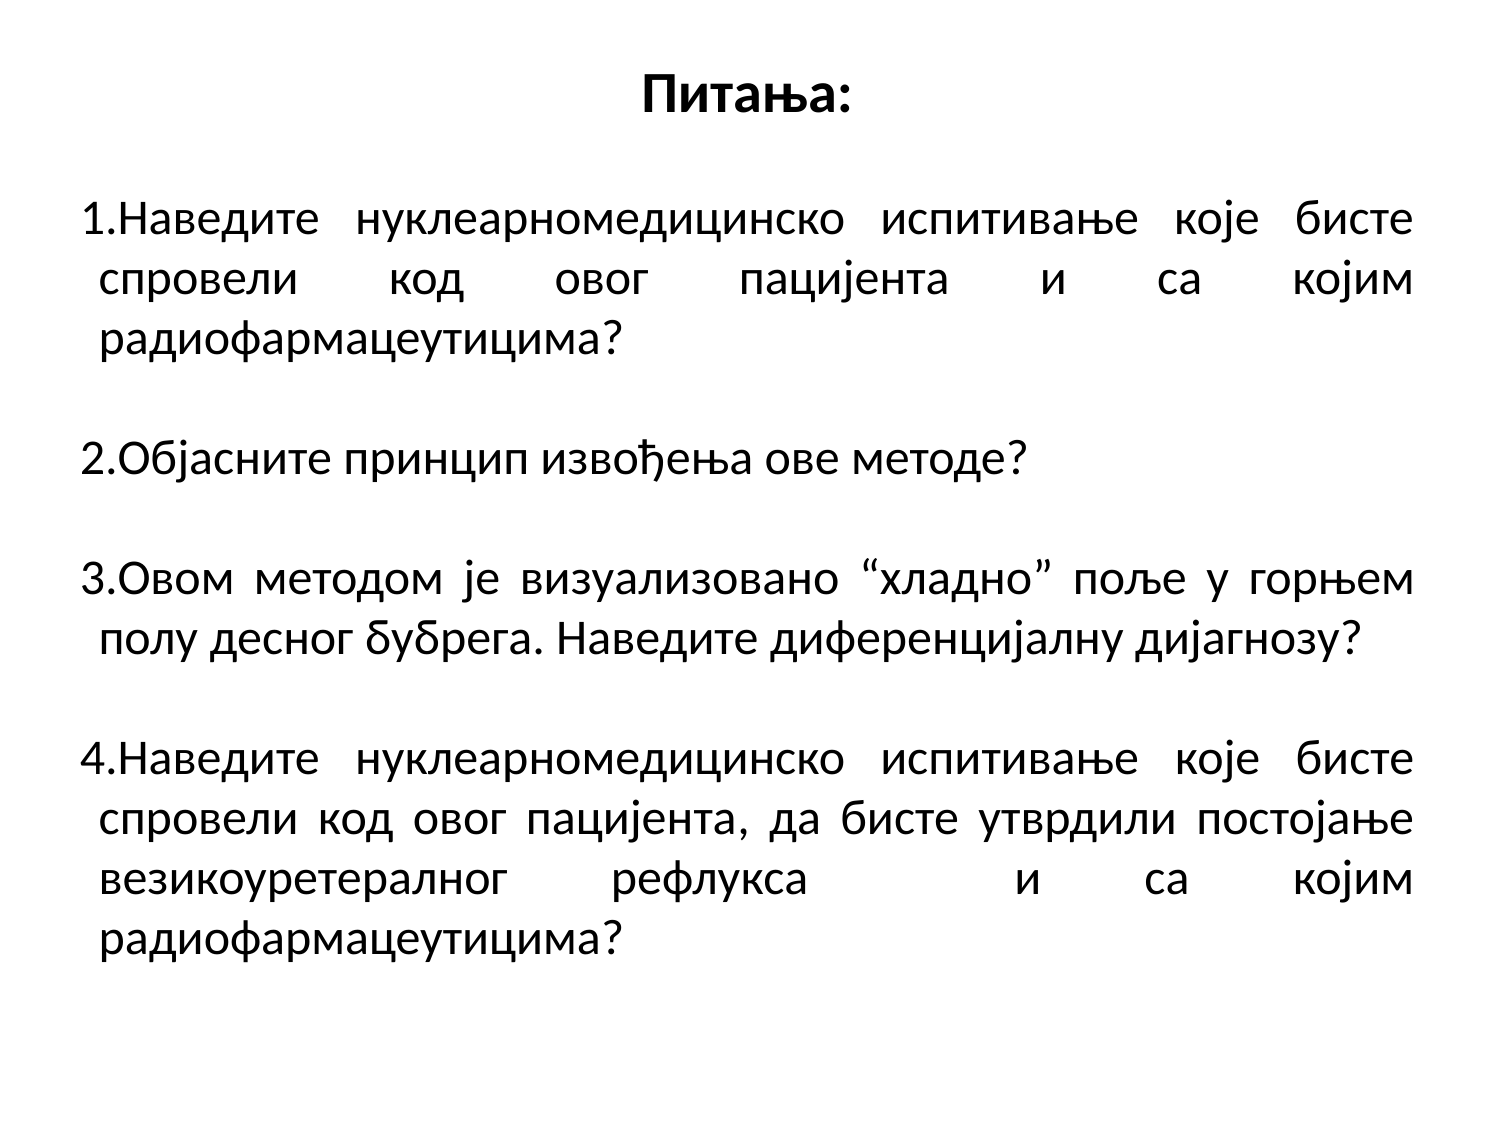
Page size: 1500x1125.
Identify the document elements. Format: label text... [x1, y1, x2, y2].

list Питања: Наведите нуклеарномедицинско испитивање које бисте спровели код овог пацијента и са којим радиофармацеутицима? Објасните принцип извођења ове методе? Овом методом је визуализовано “хладно” поље у горњем полу десног бубрега. Наведите диференцијалну дијагнозу? Наведите нуклеарномедицинско испитивање које бисте спровели код овог пацијента, да бисте утврдили постојање везикоуретералног рефлукса и са којим радиофармацеутицима? [64, 46, 1430, 1114]
